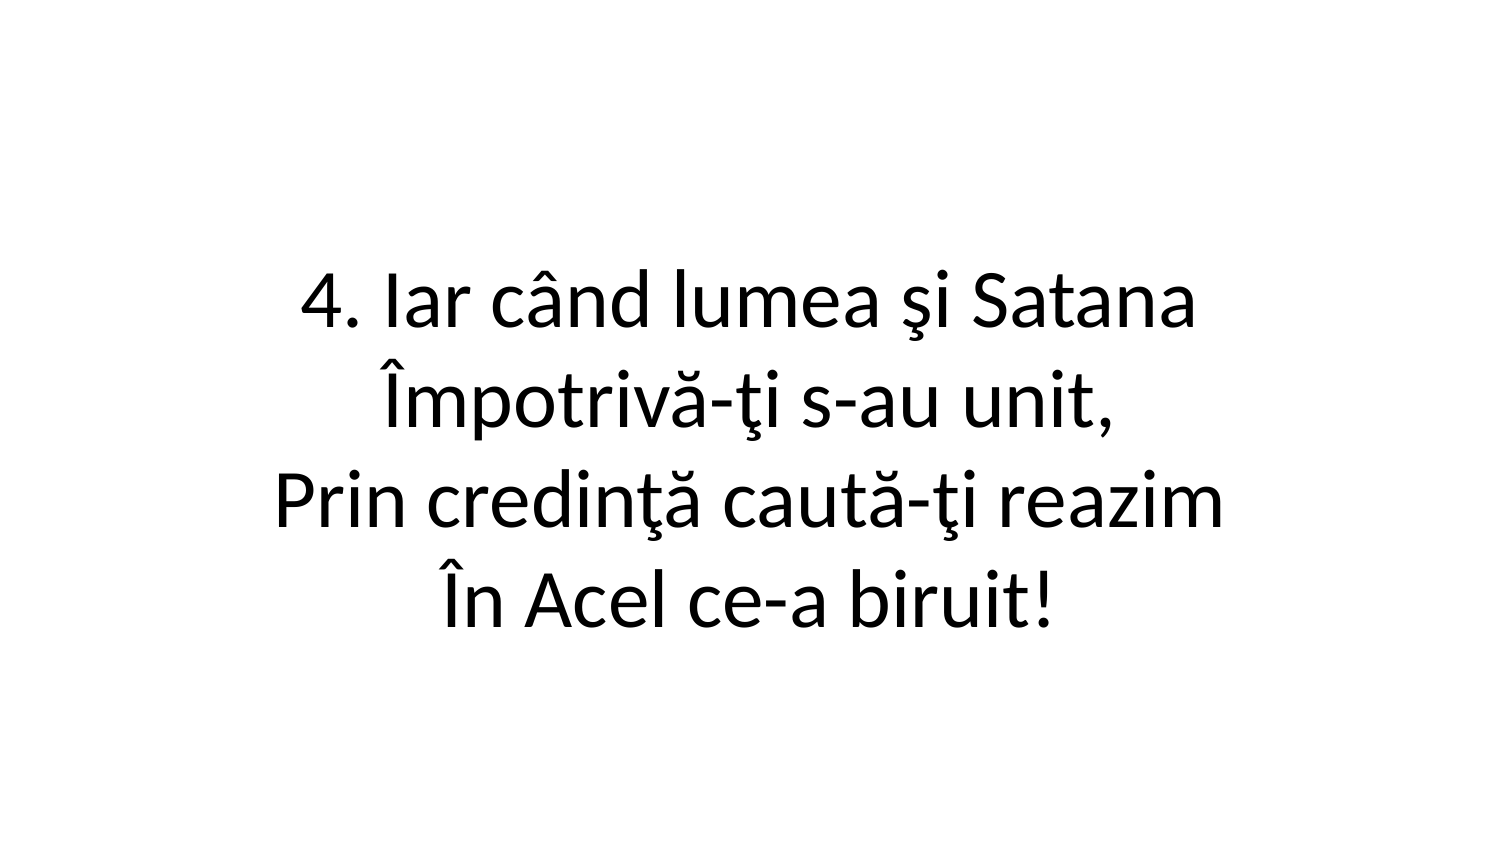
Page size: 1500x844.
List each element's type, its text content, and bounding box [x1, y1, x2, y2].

text_box 4. Iar când lumea şi Satana Împotrivă-ţi s-au unit, Prin credinţă caută-ţi reazim În Acel ce-a biruit! [258, 192, 1242, 652]
